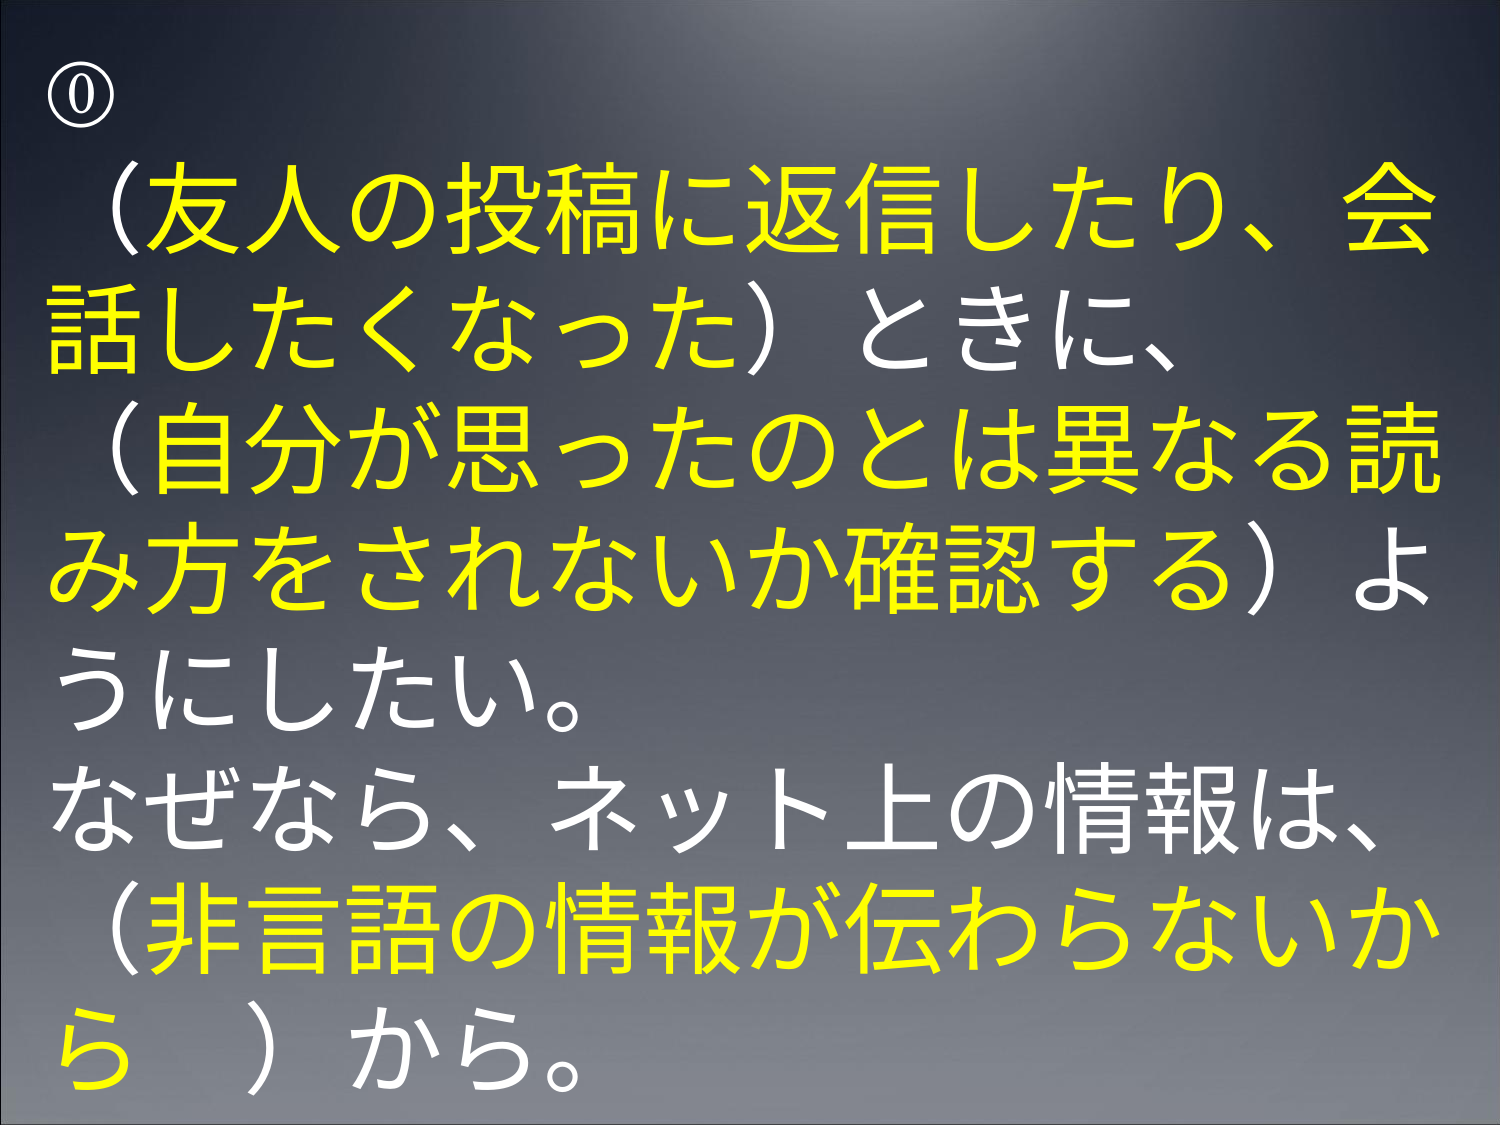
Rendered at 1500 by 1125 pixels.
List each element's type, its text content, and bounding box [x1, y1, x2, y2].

picture [0, 0, 1500, 1125]
text_box ⓪ （友人の投稿に返信したり、会話したくなった）ときに、 （自分が思ったのとは異なる読み方をされないか確認する）ようにしたい。 なぜなら、ネット上の情報は、 （非言語の情報が伝わらないから ）から。 [28, 19, 1500, 1114]
